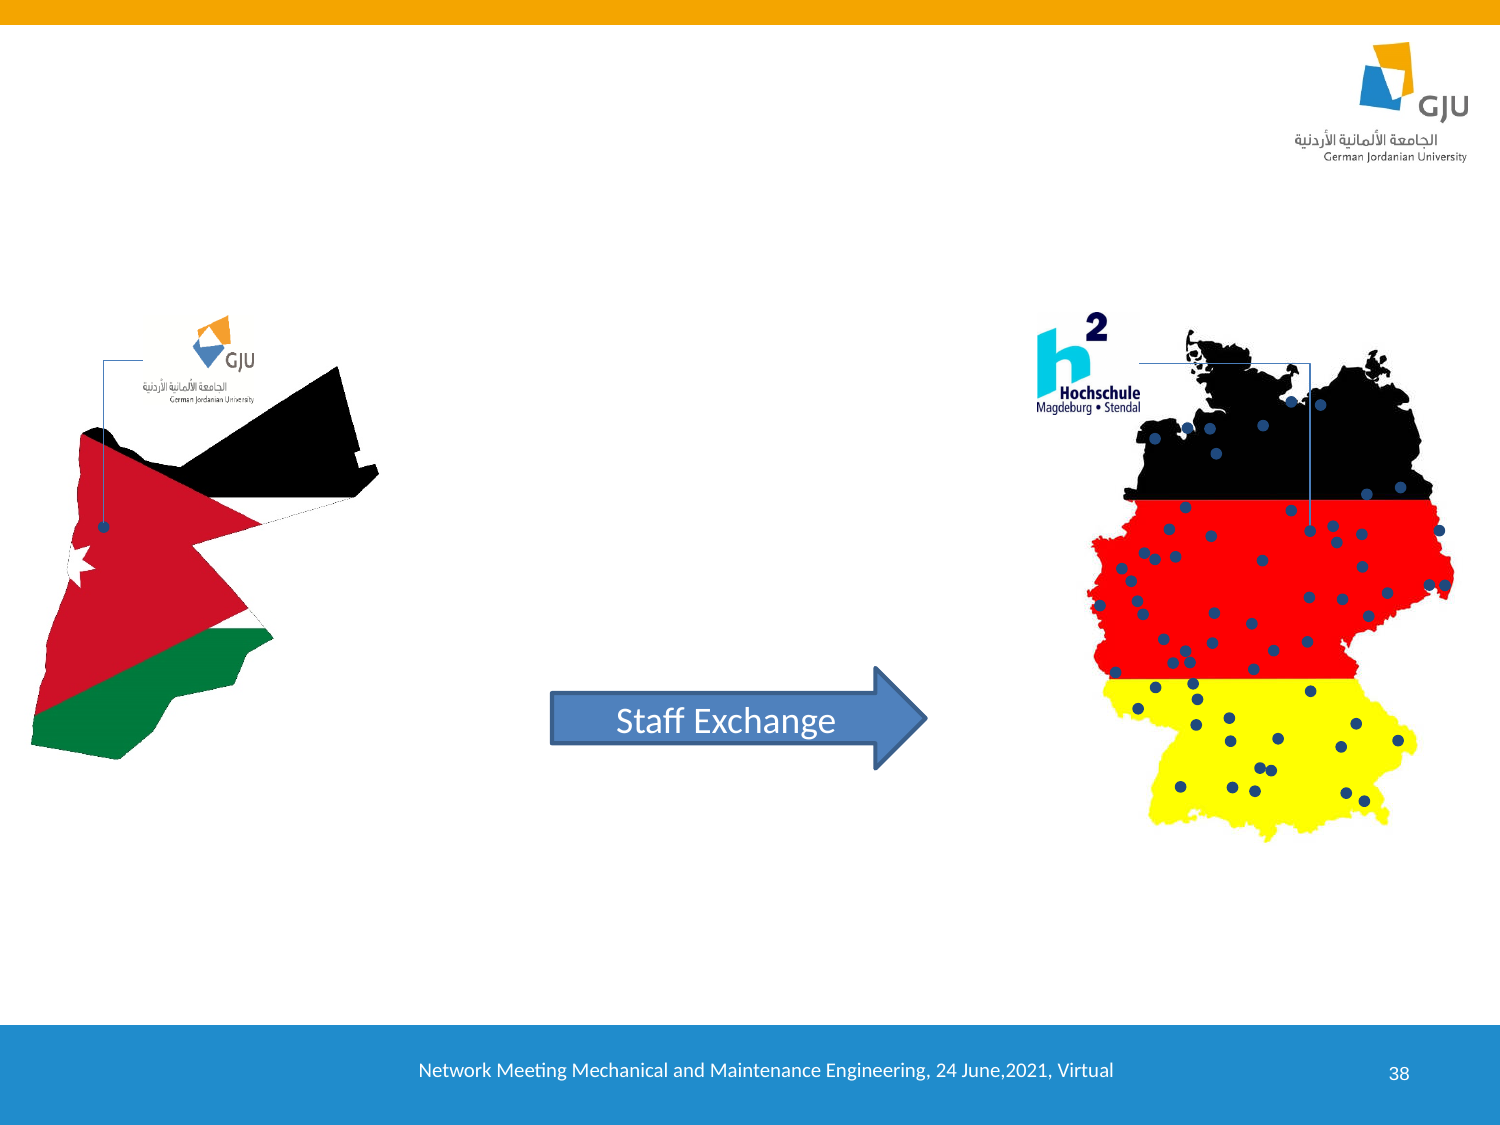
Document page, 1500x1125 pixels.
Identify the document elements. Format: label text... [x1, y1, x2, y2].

picture [0, 0, 1500, 25]
picture [24, 315, 384, 767]
text_box Staff Exchange [549, 666, 928, 771]
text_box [1142, 359, 1308, 531]
picture [1295, 42, 1468, 163]
picture [1037, 312, 1466, 846]
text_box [41, 422, 205, 462]
slide_number 38 [1258, 1042, 1425, 1103]
footer Network Meeting Mechanical and Maintenance Engineering, 24 June,2021, Virtual [320, 1051, 1213, 1112]
